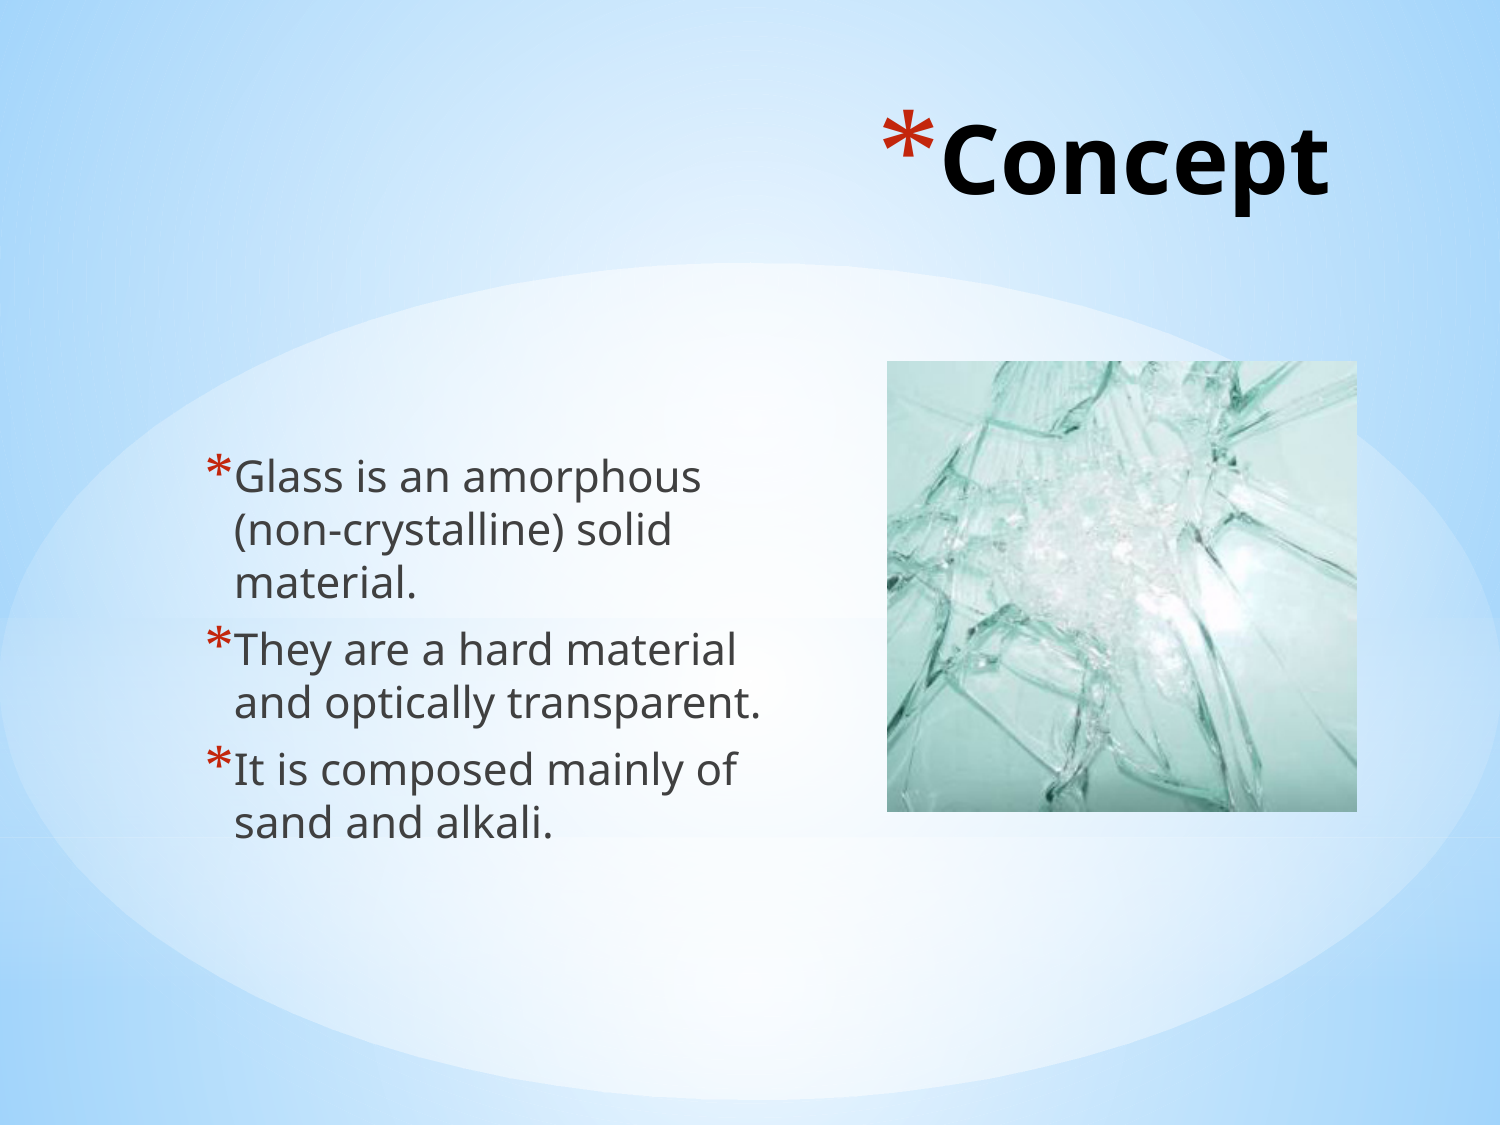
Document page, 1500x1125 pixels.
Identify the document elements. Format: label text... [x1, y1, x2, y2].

picture [887, 361, 1357, 812]
list Glass is an amorphous (non-crystalline) solid material. They are a hard material and optically transparent. It is composed mainly of sand and alkali. [182, 441, 810, 858]
title Concept [277, 91, 1346, 279]
